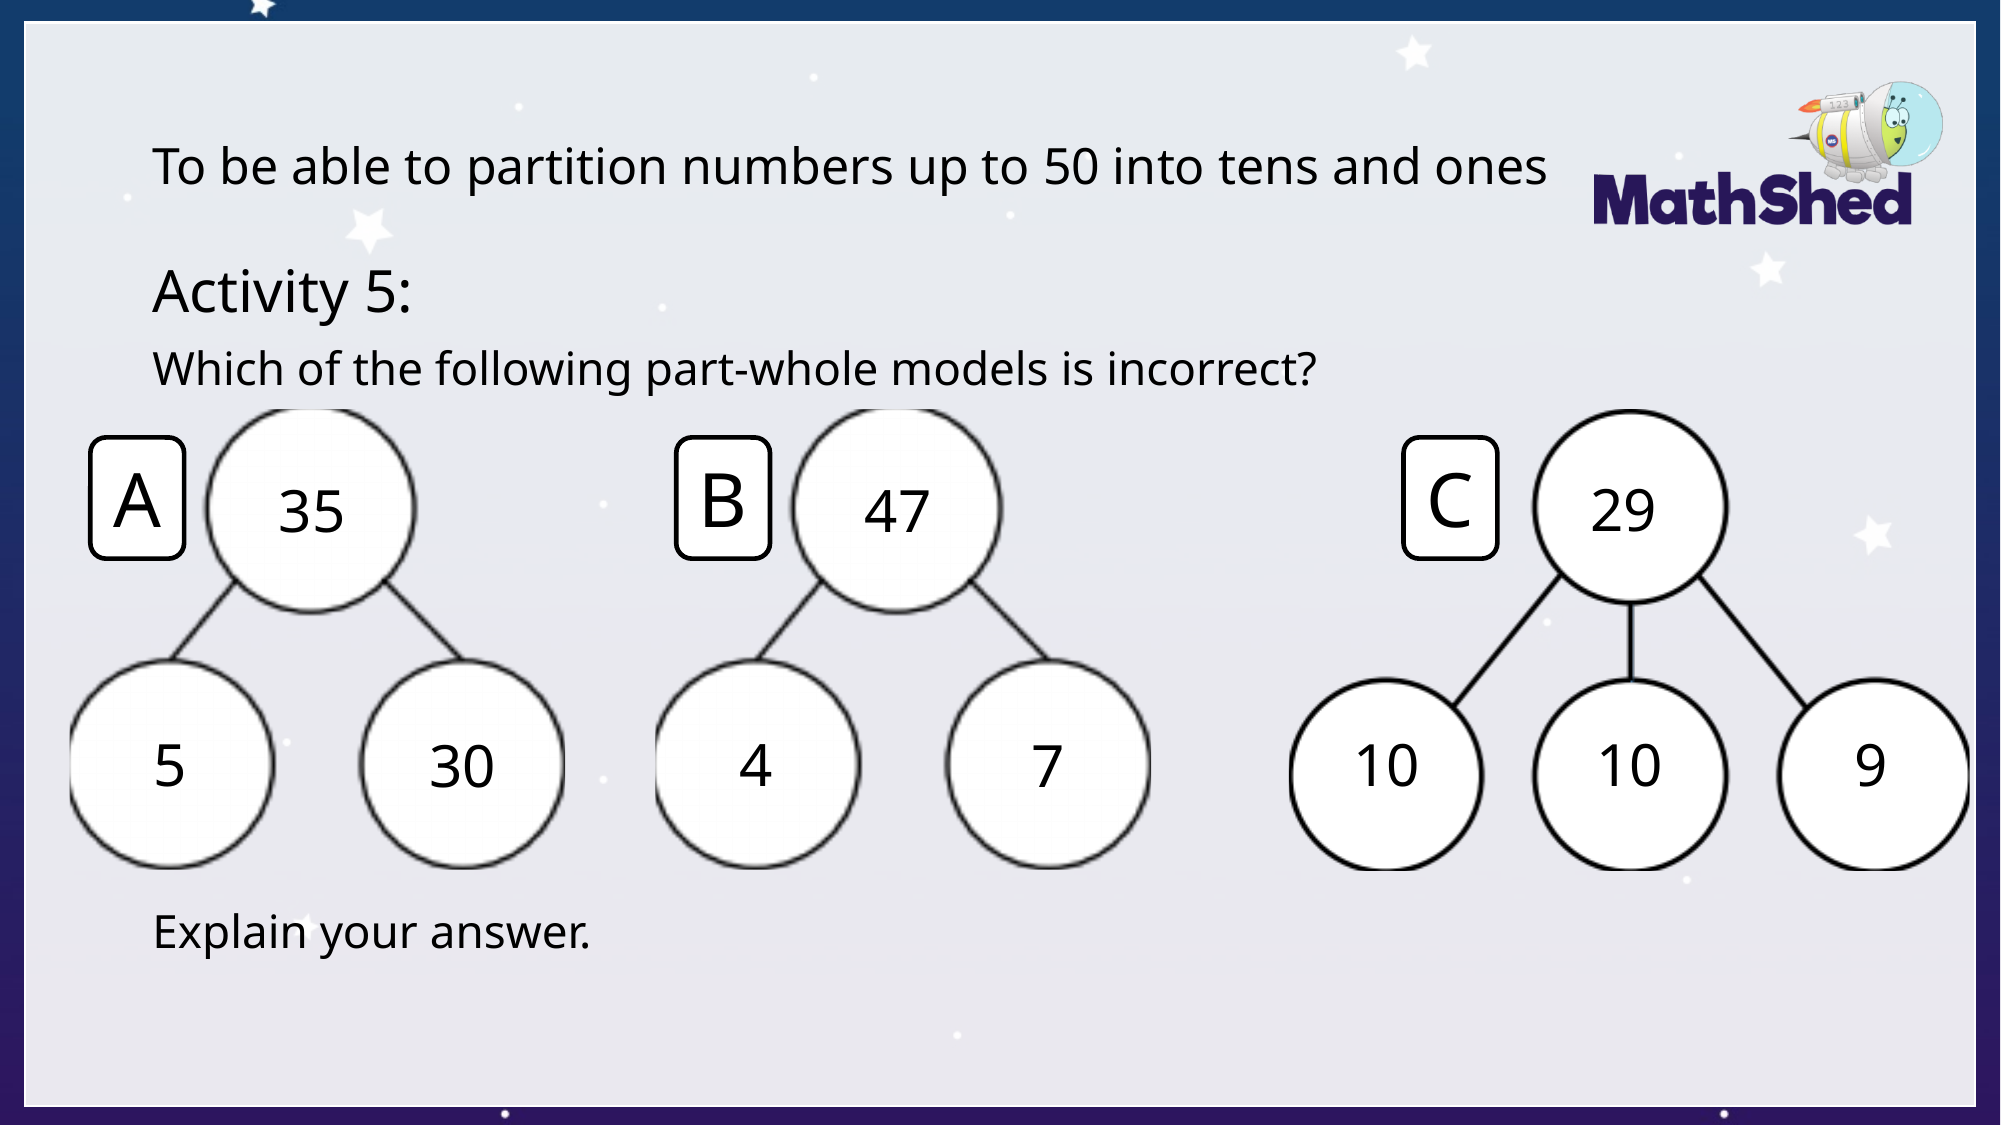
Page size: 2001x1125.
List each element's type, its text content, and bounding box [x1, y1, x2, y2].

picture [0, 0, 2001, 1125]
list Activity 5: Which of the following part-whole models is incorrect? Explain your answer. [137, 255, 1931, 969]
title To be able to partition numbers up to 50 into tens and ones [137, 59, 1578, 255]
